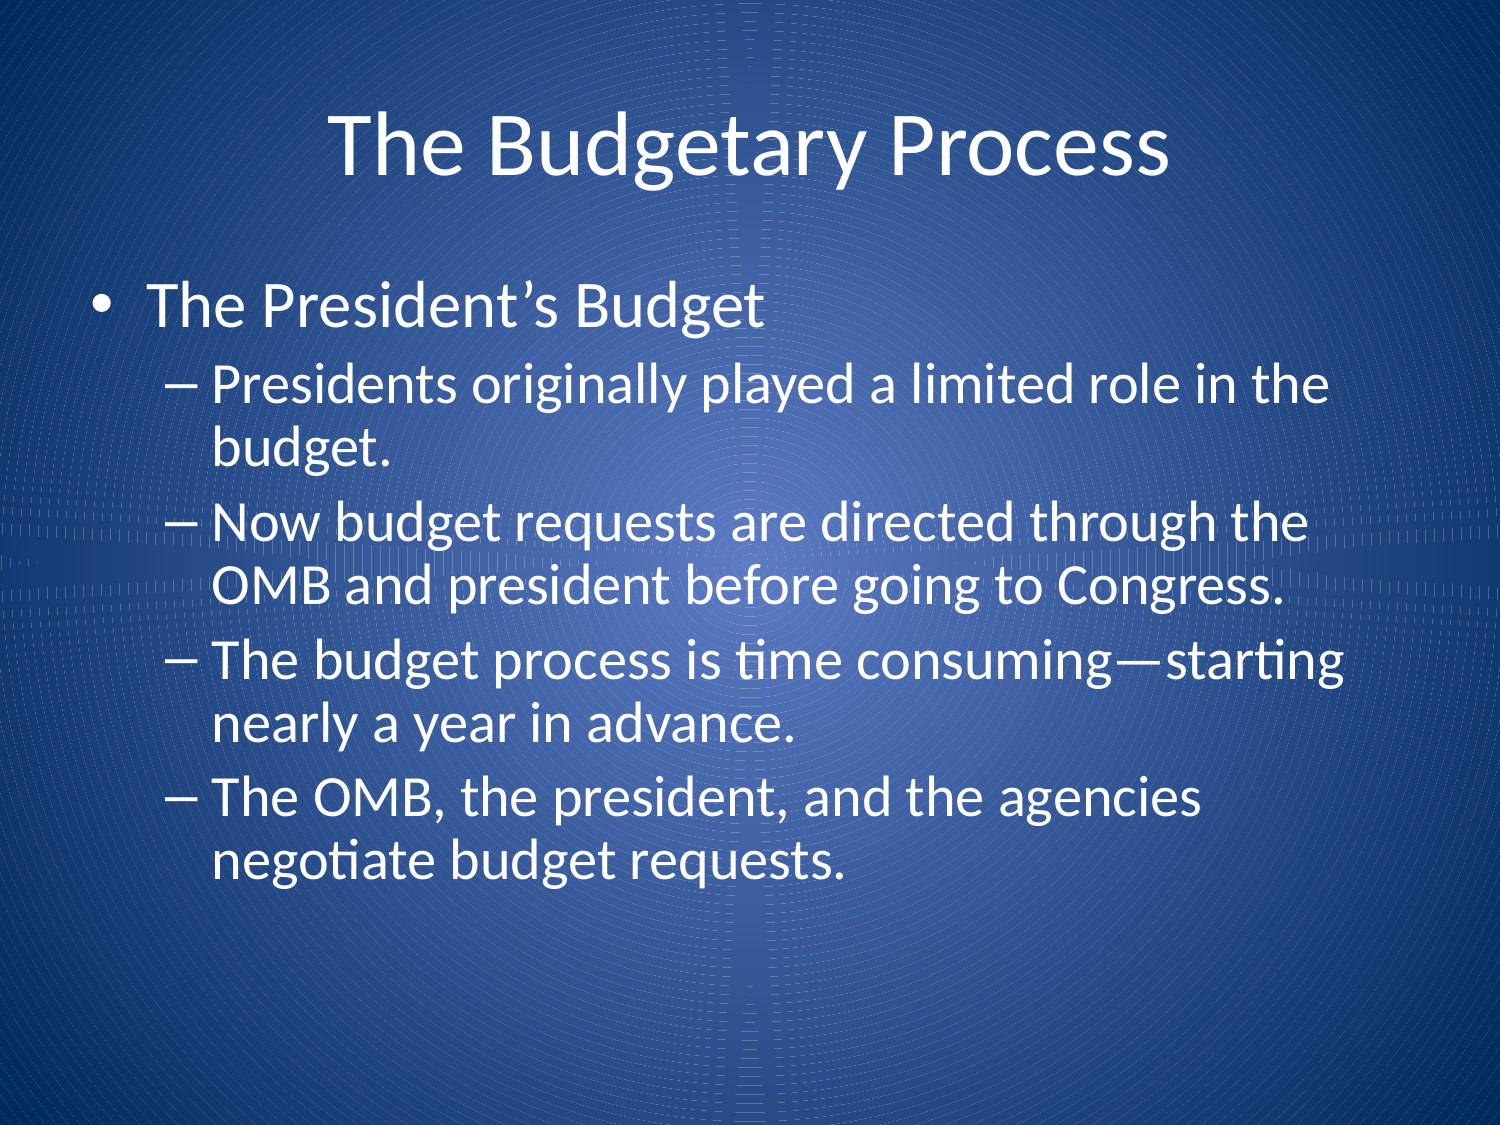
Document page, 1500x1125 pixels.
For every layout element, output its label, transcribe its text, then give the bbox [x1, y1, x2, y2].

title The Budgetary Process [75, 45, 1425, 233]
list The President’s Budget Presidents originally played a limited role in the budget. Now budget requests are directed through the OMB and president before going to Congress. The budget process is time consuming—starting nearly a year in advance. The OMB, the president, and the agencies negotiate budget requests. [75, 262, 1425, 1005]
